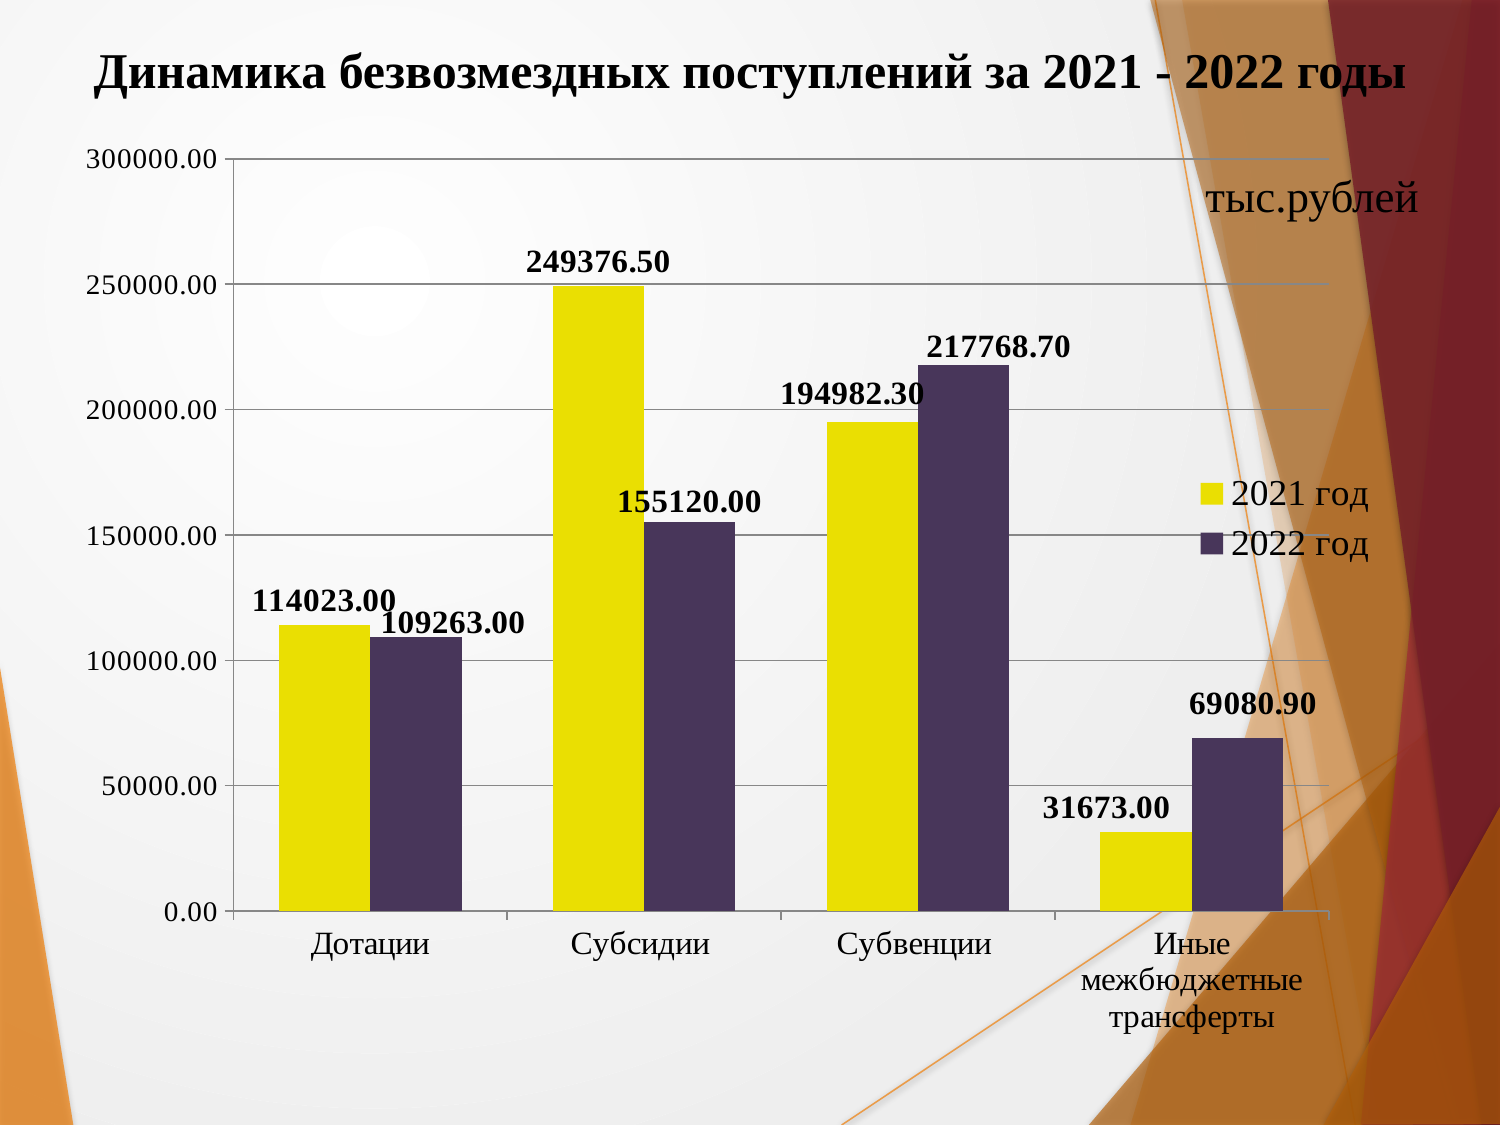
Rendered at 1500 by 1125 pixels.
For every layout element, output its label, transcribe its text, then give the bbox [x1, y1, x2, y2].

title Динамика безвозмездных поступлений за 2021 - 2022 годы [75, 30, 1425, 126]
text_box тыс.рублей [1393, 160, 1473, 229]
chart [34, 136, 1389, 1036]
